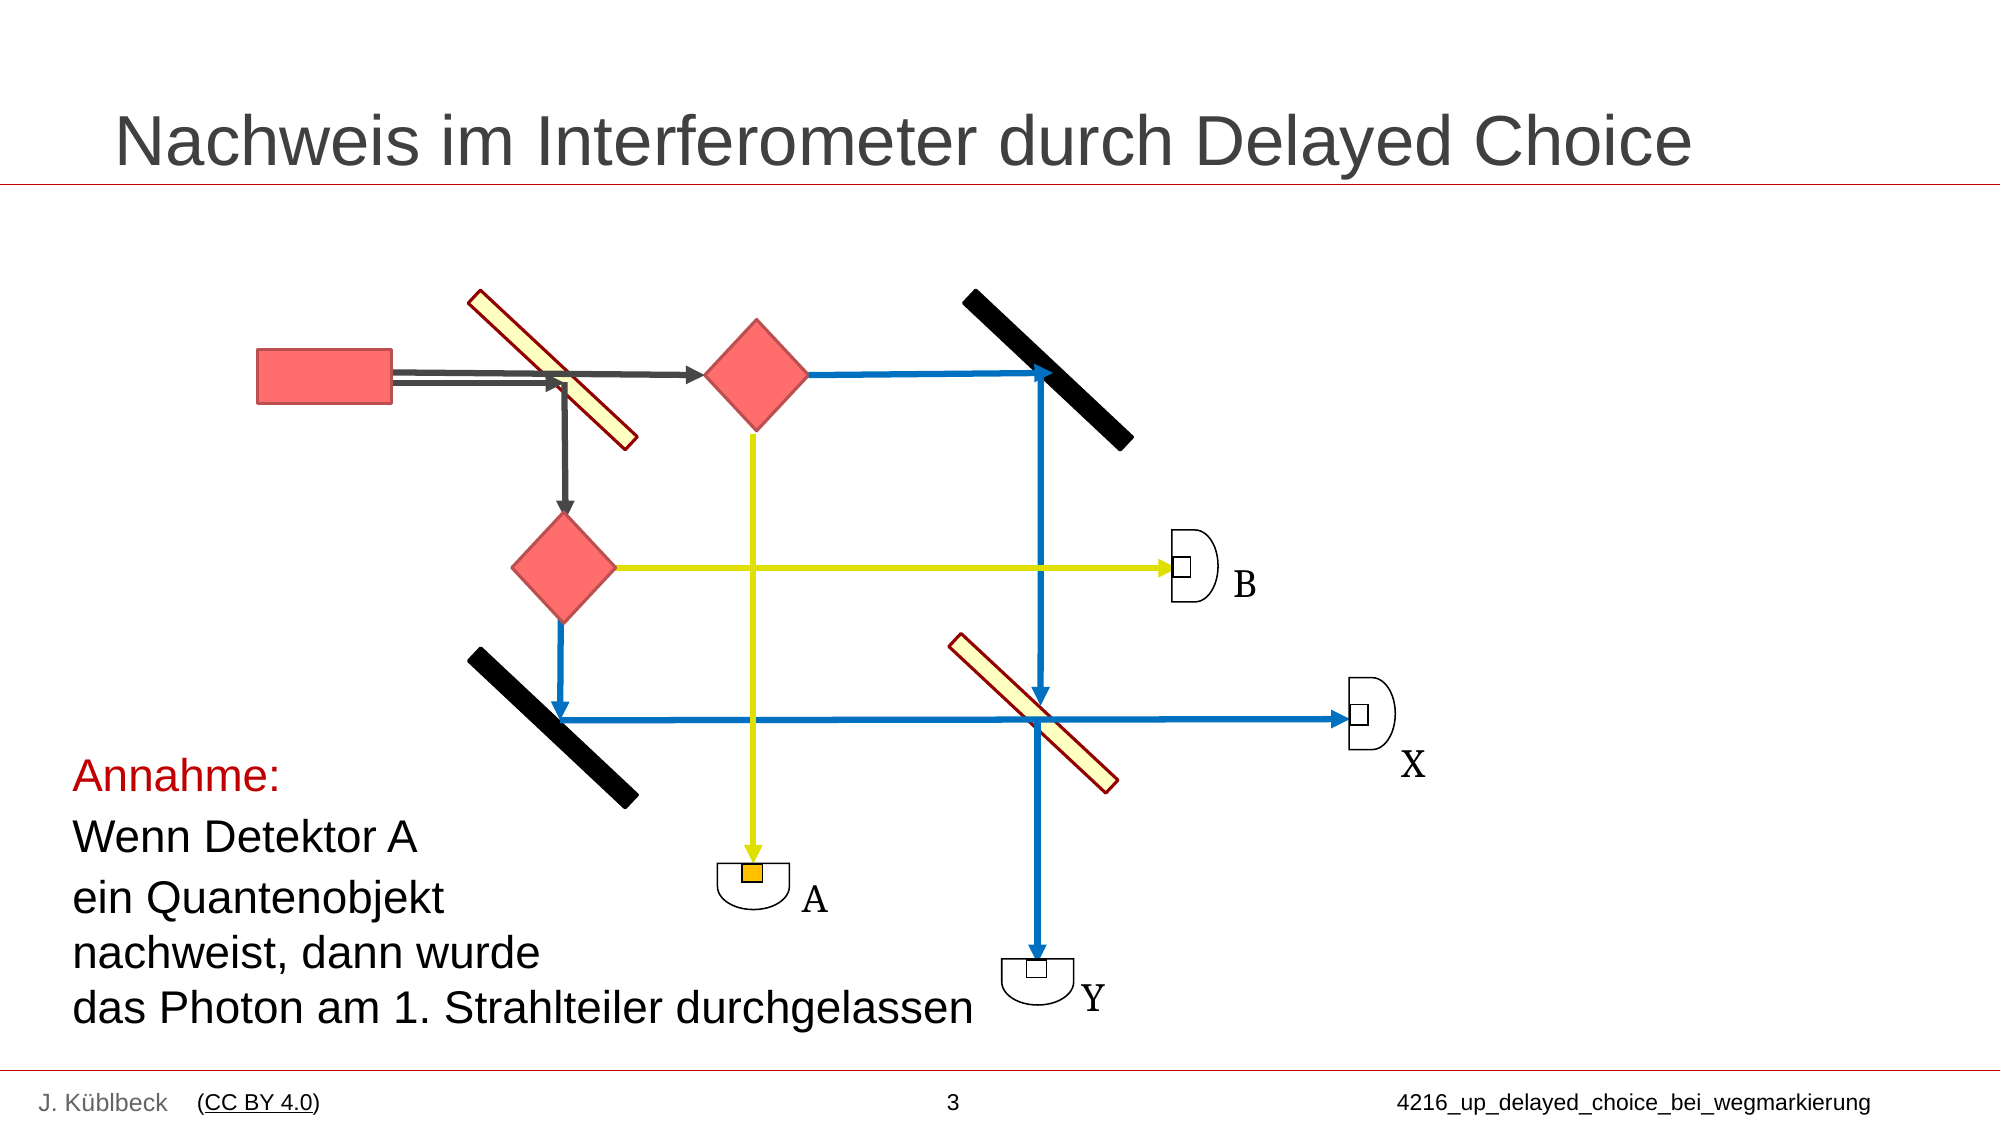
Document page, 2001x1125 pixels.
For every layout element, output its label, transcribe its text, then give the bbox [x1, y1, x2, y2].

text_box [1014, 945, 1061, 1019]
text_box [1171, 529, 1219, 603]
text_box [467, 646, 639, 810]
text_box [361, 371, 705, 376]
text_box [467, 288, 568, 369]
text_box Annahme: Wenn Detektor A ein Quantenobjekt nachweist, dann wurde das Photon am 1. Strahlteiler durchgelassen [39, 254, 1532, 1063]
text_box [947, 632, 1039, 716]
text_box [1039, 384, 1043, 566]
text_box A [786, 867, 843, 928]
text_box [1349, 677, 1396, 750]
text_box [558, 618, 562, 722]
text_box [808, 372, 1054, 376]
text_box [962, 288, 1135, 452]
text_box X [1386, 733, 1441, 793]
text_box [256, 348, 393, 405]
text_box [706, 317, 807, 433]
title Nachweis im Interferometer durch Delayed Choice [99, 90, 1900, 185]
text_box B [1218, 552, 1273, 613]
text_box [730, 850, 777, 923]
text_box [571, 385, 639, 451]
text_box [510, 516, 617, 624]
text_box Y [1066, 967, 1120, 1027]
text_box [1039, 578, 1043, 707]
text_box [566, 718, 747, 722]
text_box [1350, 704, 1368, 725]
text_box [1043, 711, 1052, 716]
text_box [759, 718, 1351, 722]
text_box [1043, 732, 1120, 795]
